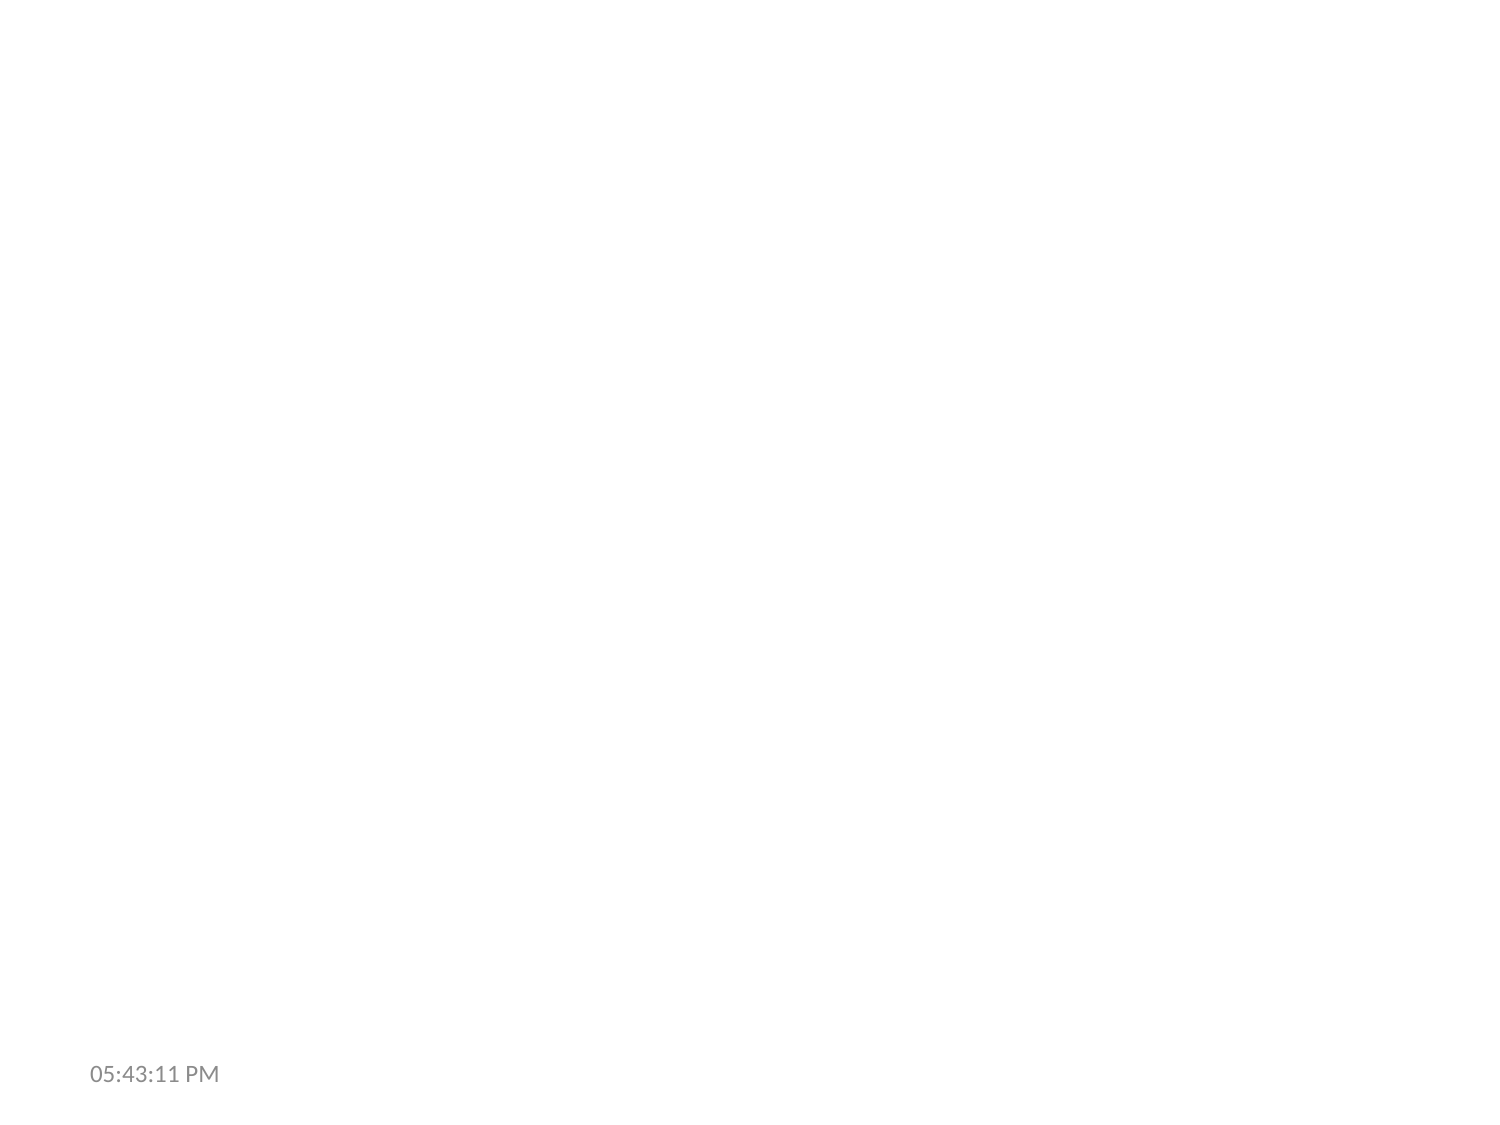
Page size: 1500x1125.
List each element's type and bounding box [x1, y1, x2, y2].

slide_number [75, 1042, 425, 1103]
